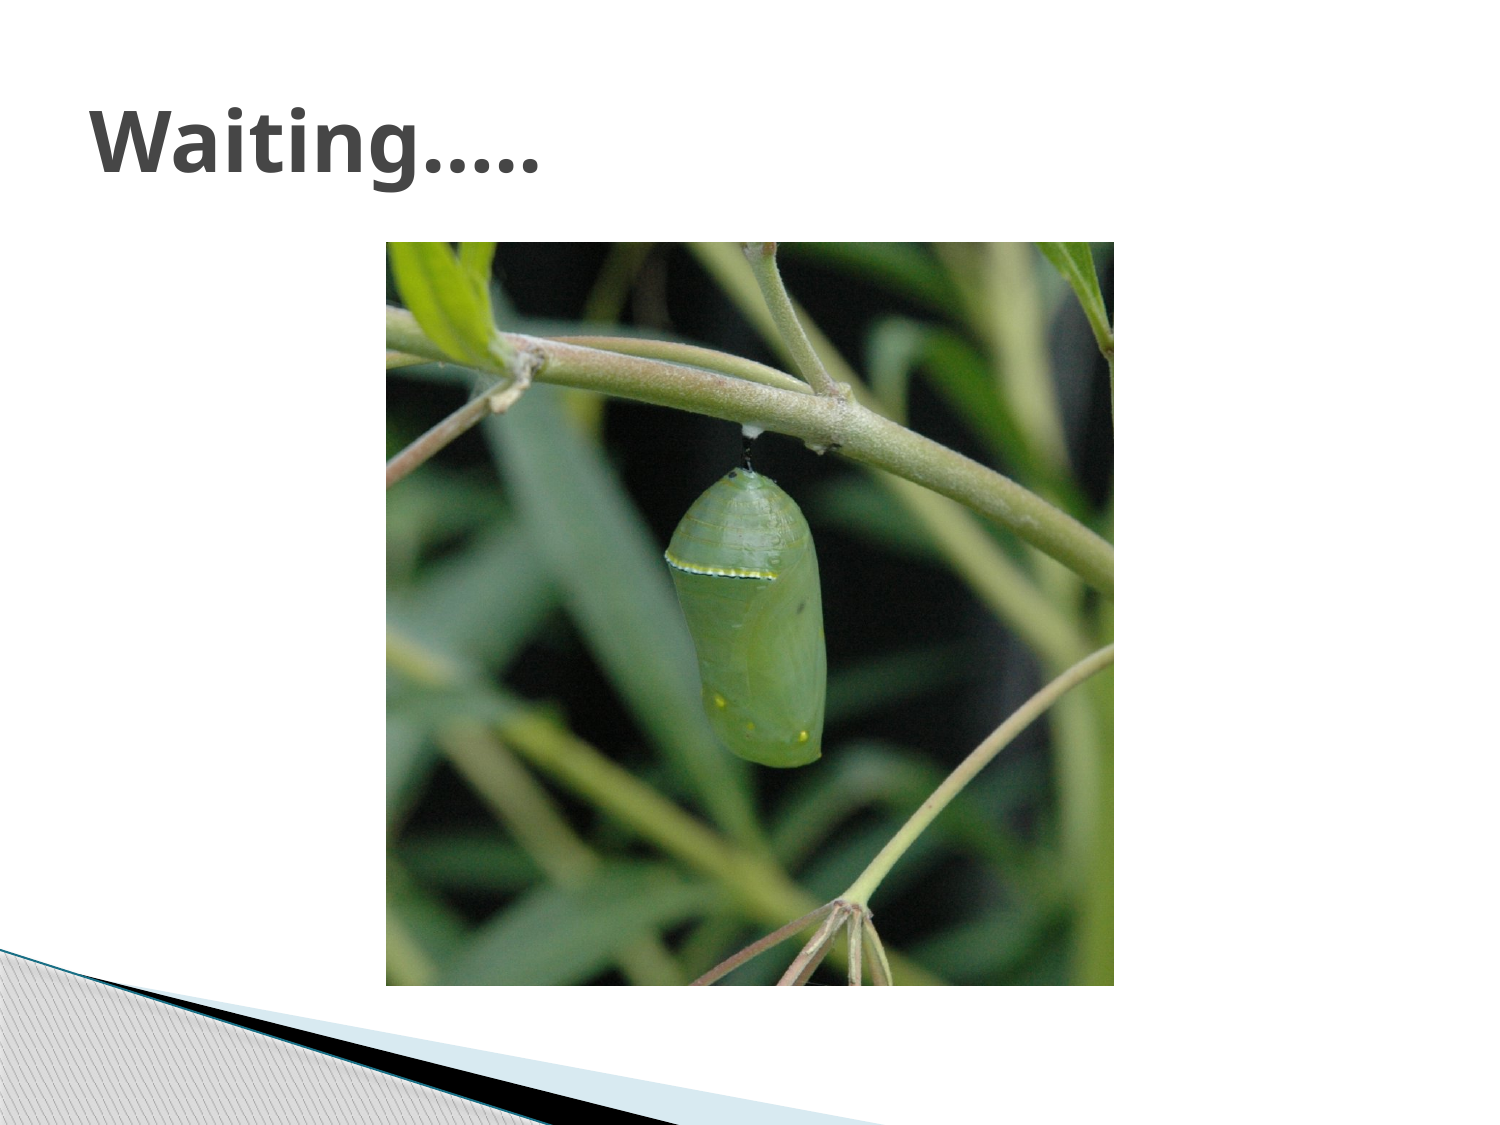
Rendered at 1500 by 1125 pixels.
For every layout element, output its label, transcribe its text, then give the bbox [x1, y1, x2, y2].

title Waiting….. [75, 45, 1425, 233]
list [385, 242, 1115, 986]
